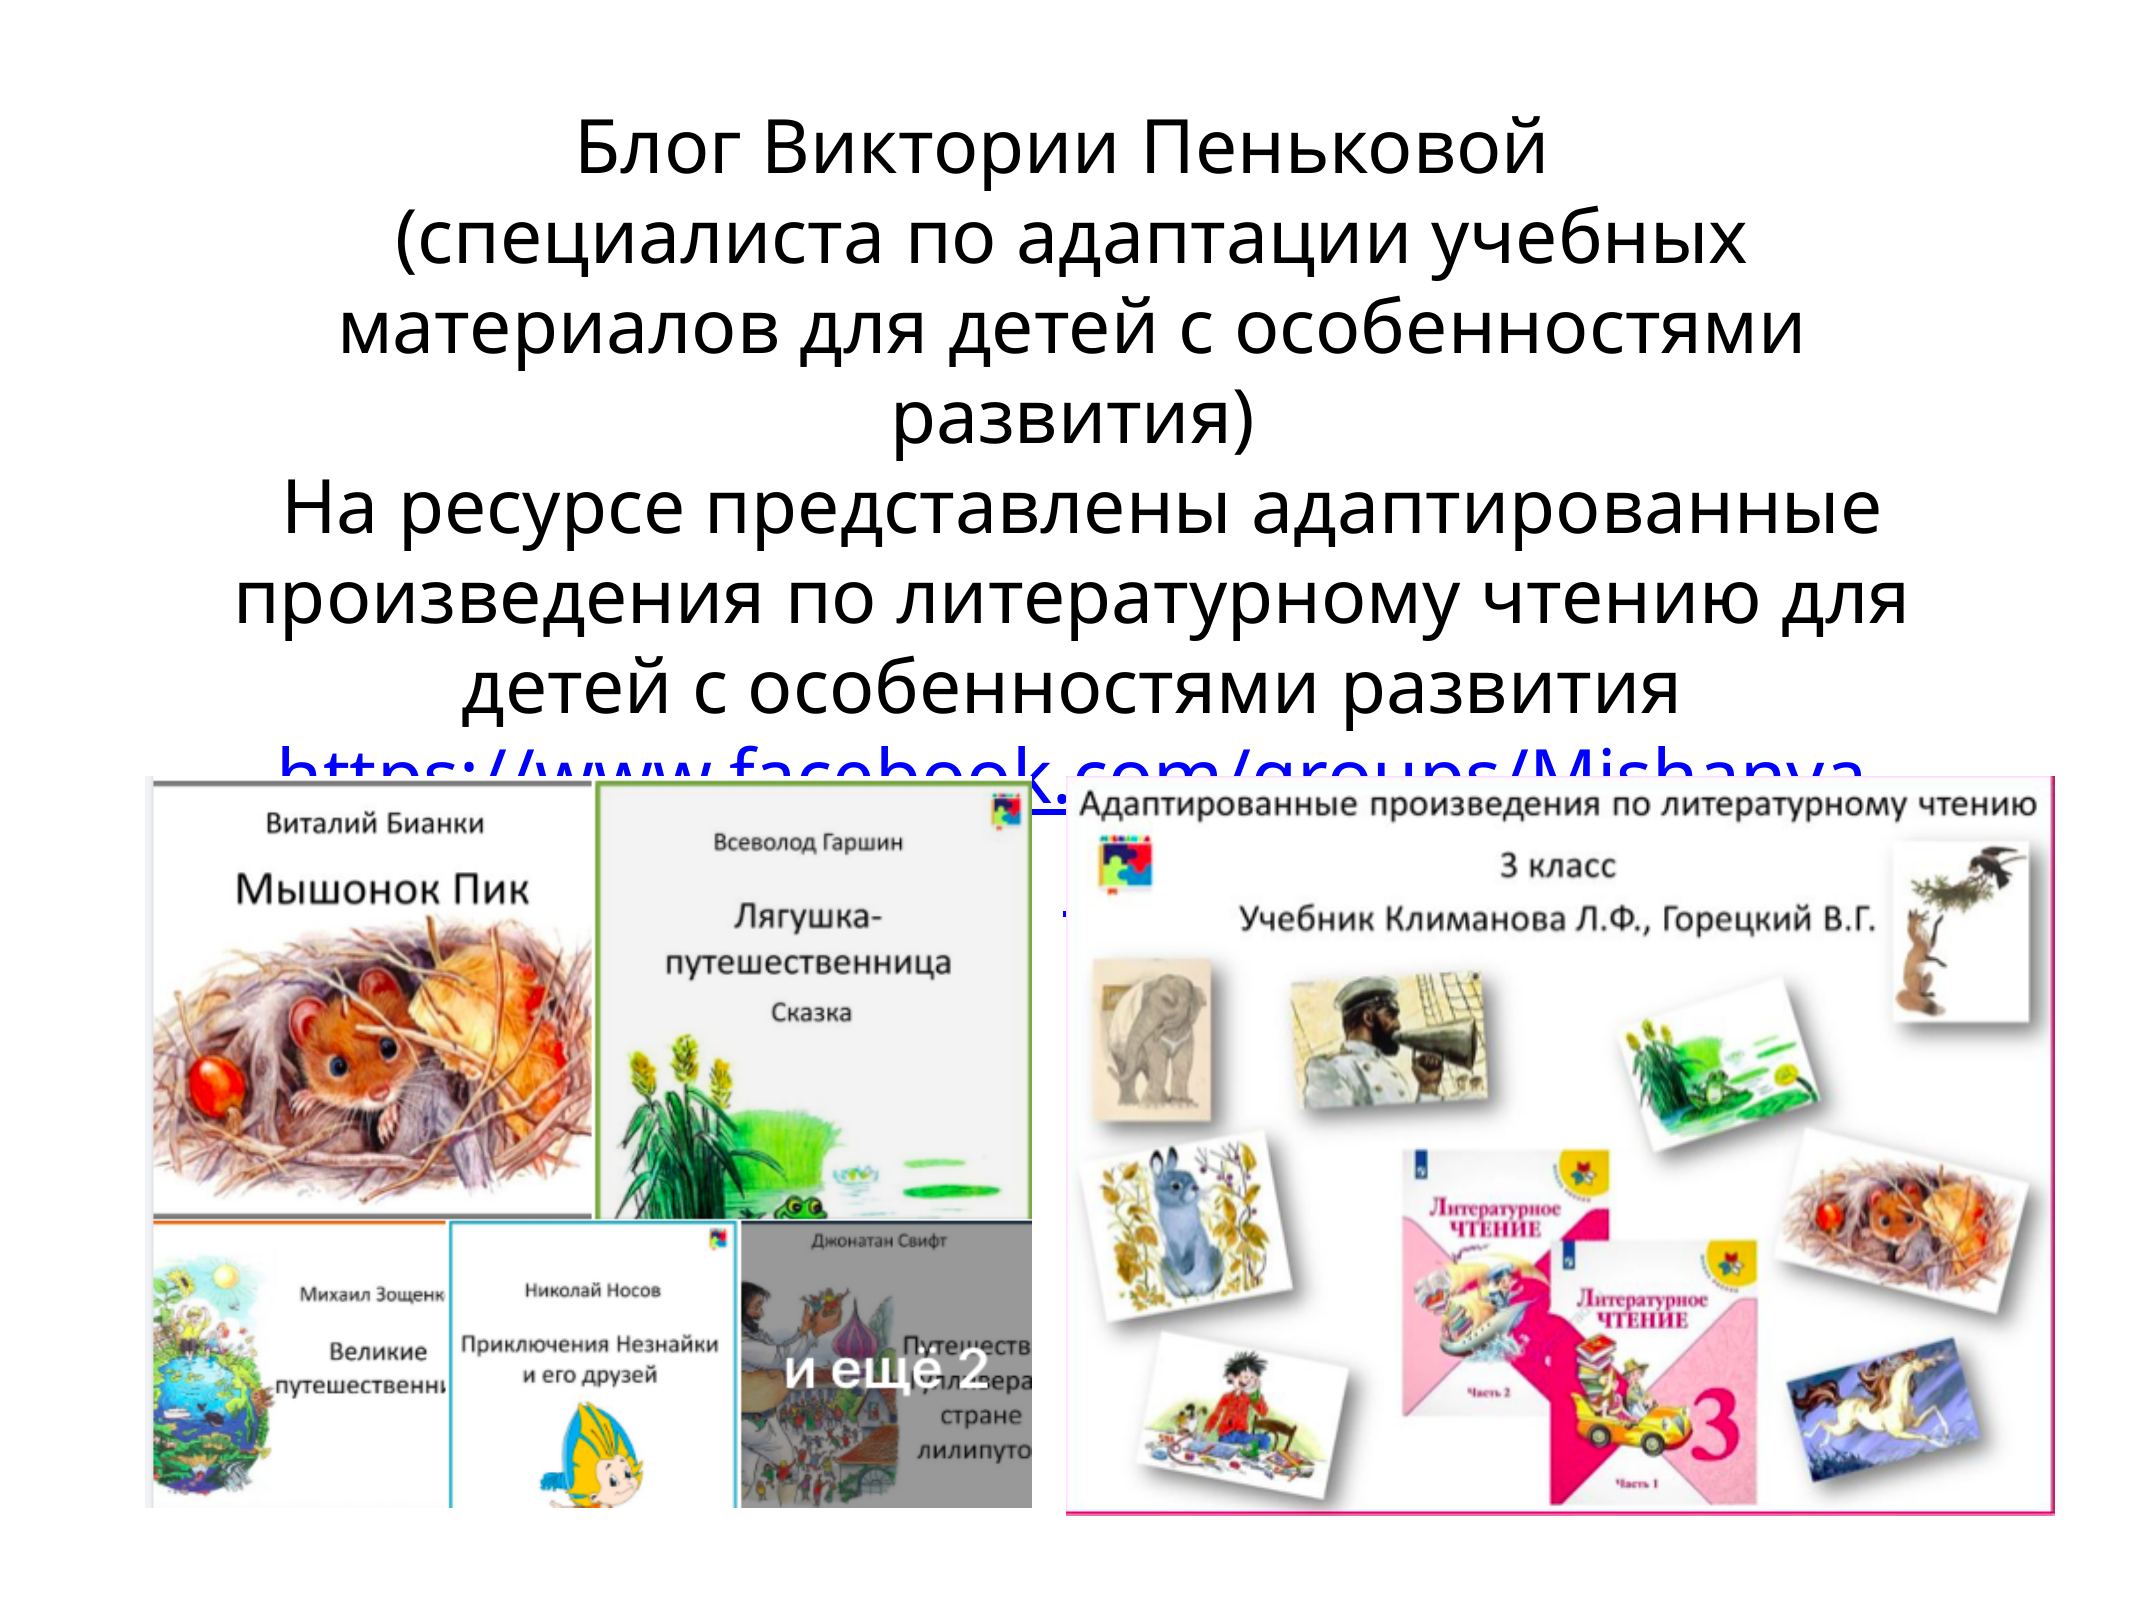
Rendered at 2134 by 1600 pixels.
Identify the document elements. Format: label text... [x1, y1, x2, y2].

text_box Блог Виктории Пеньковой (специалиста по адаптации учебных материалов для детей с особенностями развития) На ресурсе представлены адаптированные произведения по литературному чтению для детей с особенностями развитияhttps://www.facebook.com/groups/Mishanya [192, 91, 1953, 941]
picture [1066, 776, 2055, 1517]
picture [144, 776, 1032, 1508]
